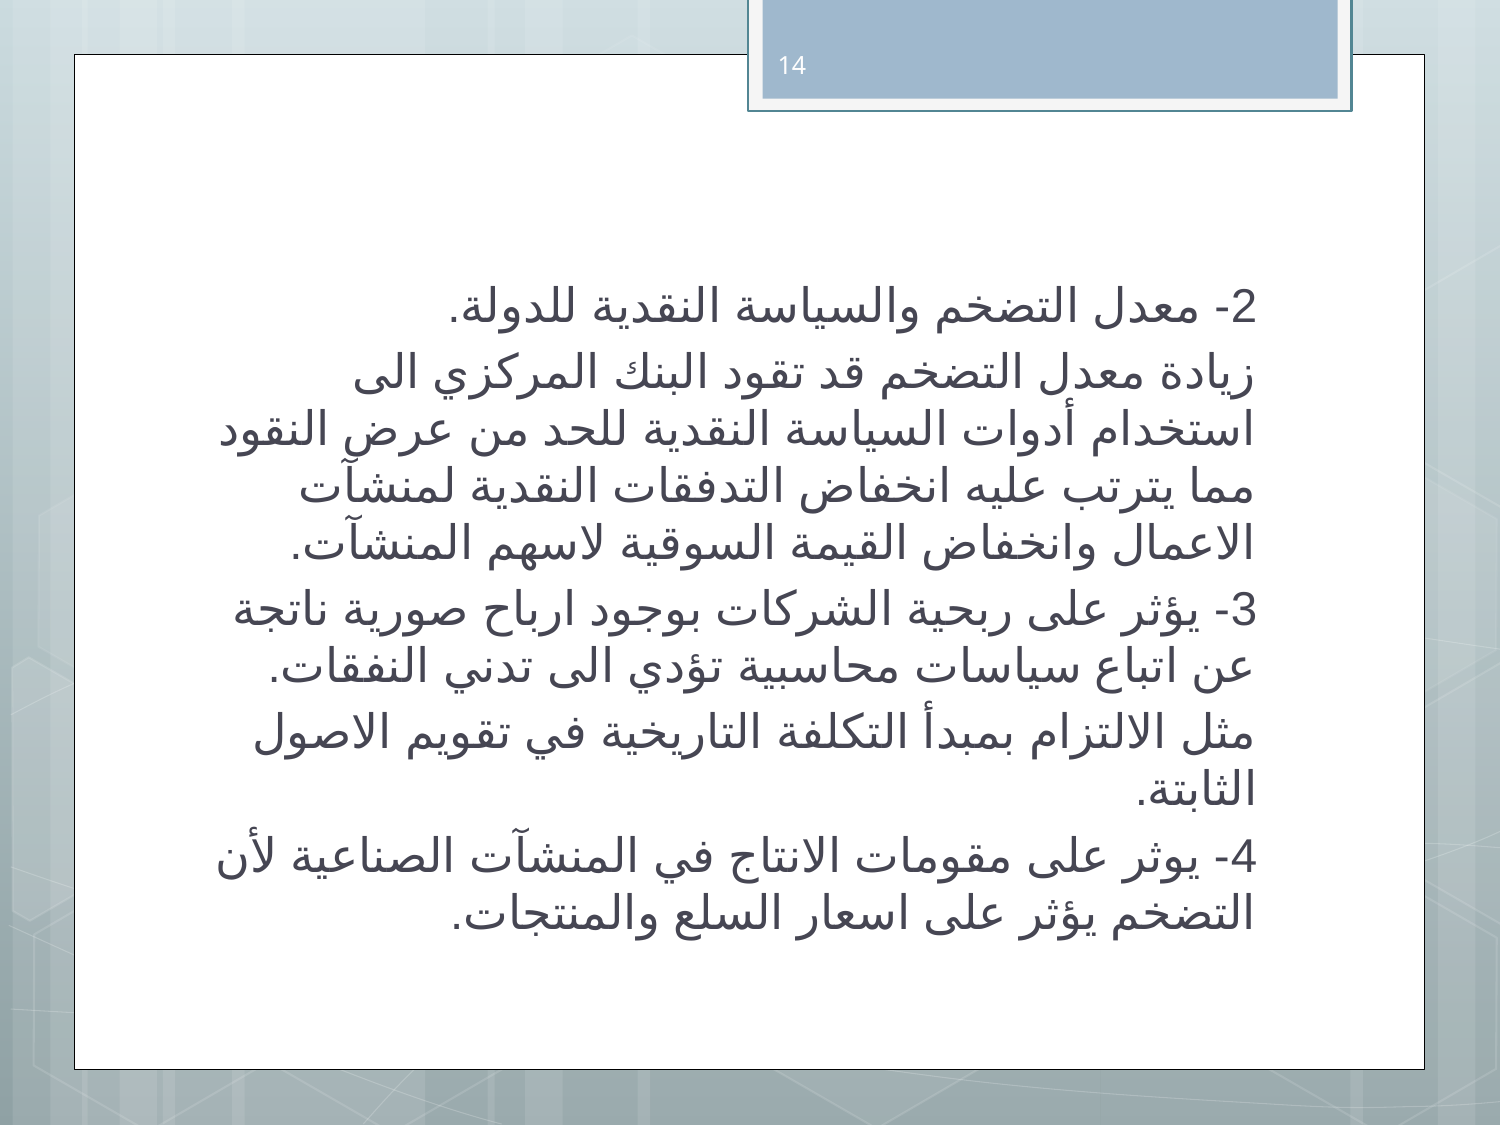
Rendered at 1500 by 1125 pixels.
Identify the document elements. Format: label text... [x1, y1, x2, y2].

slide_number 14 [762, 36, 982, 97]
list 2- معدل التضخم والسياسة النقدية للدولة. زيادة معدل التضخم قد تقود البنك المركزي الى استخدام أدوات السياسة النقدية للحد من عرض النقود مما يترتب عليه انخفاض التدفقات النقدية لمنشآت الاعمال وانخفاض القيمة السوقية لاسهم المنشآت. 3- يؤثر على ربحية الشركات بوجود ارباح صورية ناتجة عن اتباع سياسات محاسبية تؤدي الى تدني النفقات. مثل الالتزام بمبدأ التكلفة التاريخية في تقويم الاصول الثابتة. 4- يوثر على مقومات الانتاج في المنشآت الصناعية لأن التضخم يؤثر على اسعار السلع والمنتجات. [171, 267, 1283, 957]
